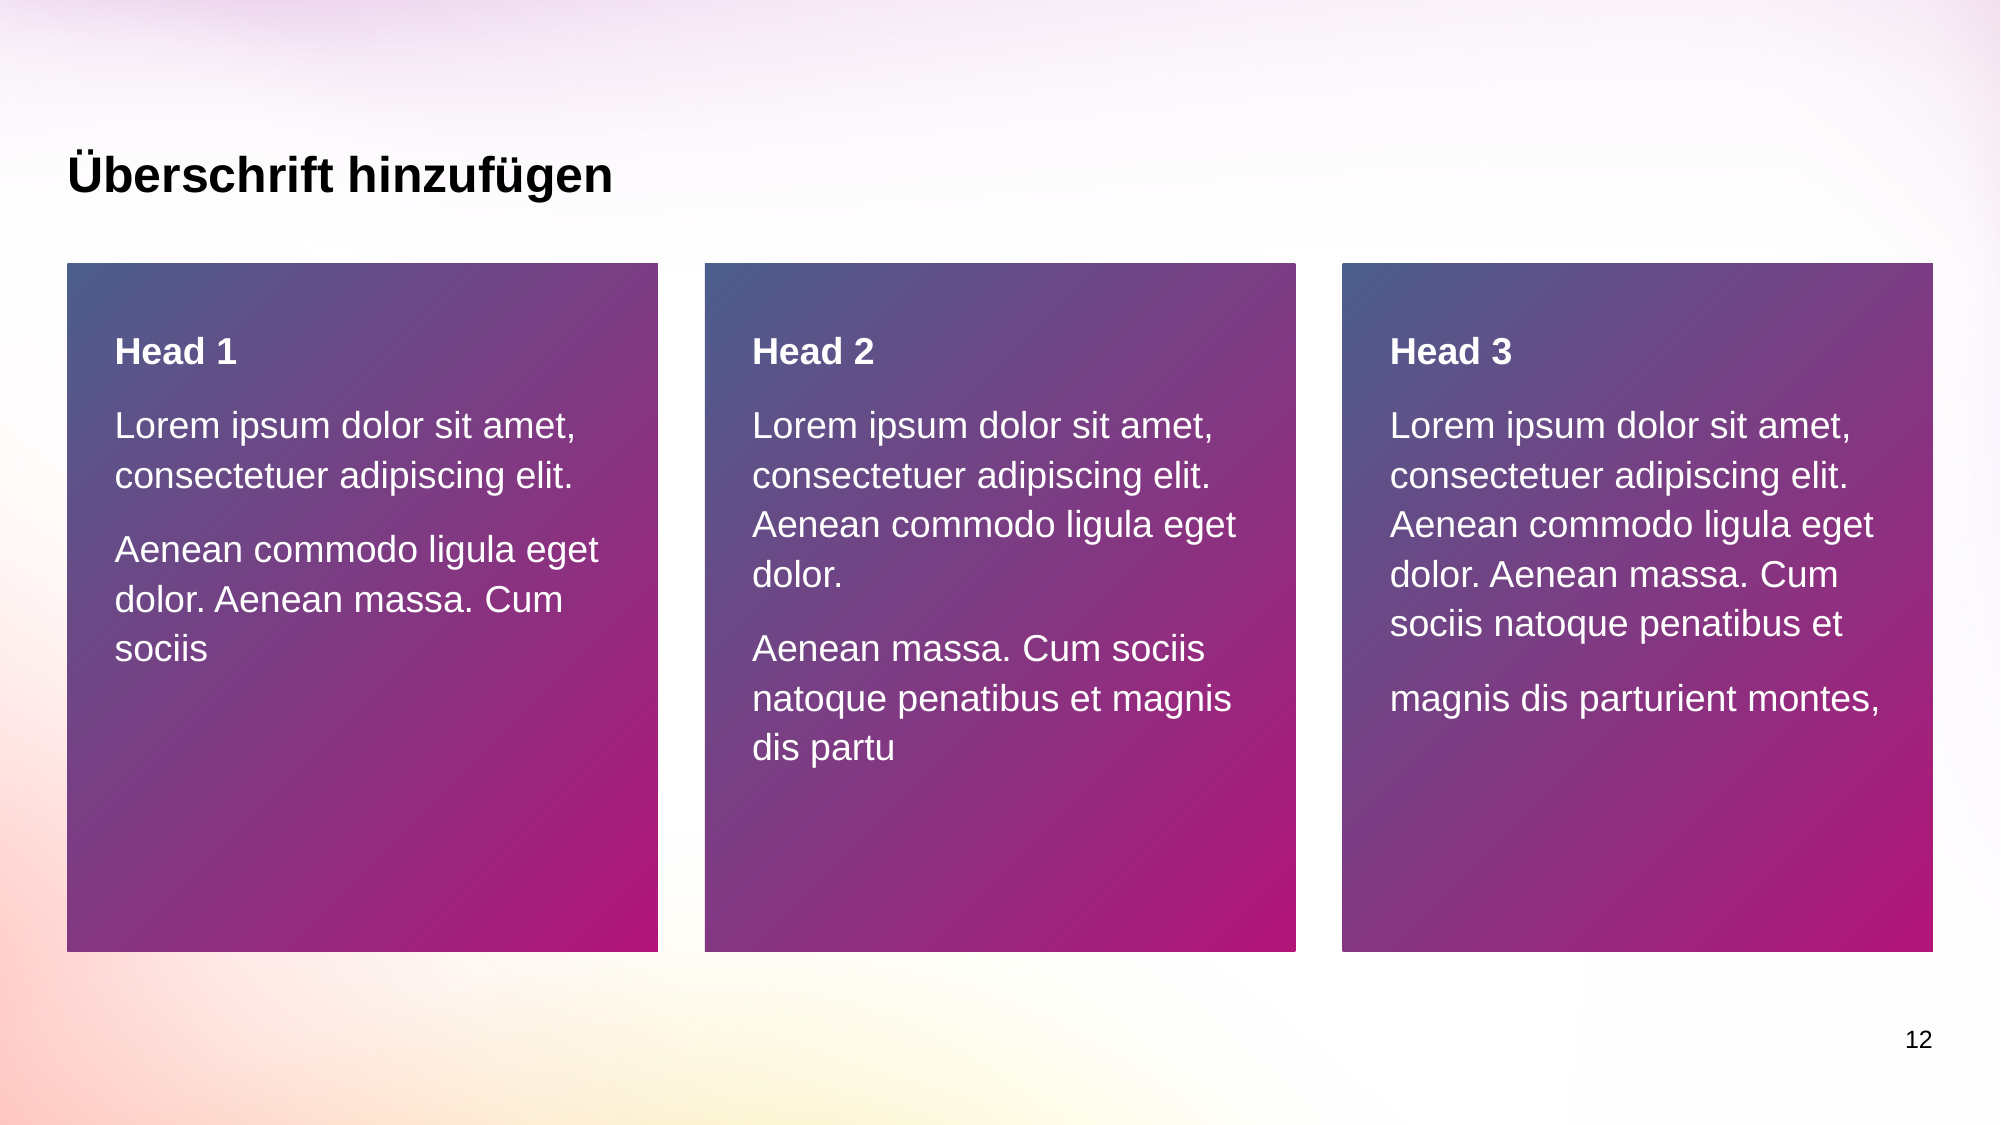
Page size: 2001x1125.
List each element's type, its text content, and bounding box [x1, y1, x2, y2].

list Head 2 Lorem ipsum dolor sit amet, consectetuer adipiscing elit. Aenean commodo ligula eget dolor. Aenean massa. Cum sociis natoque penatibus et magnis dis partu [704, 263, 1296, 952]
list Head 3 Lorem ipsum dolor sit amet, consectetuer adipiscing elit. Aenean commodo ligula eget dolor. Aenean massa. Cum sociis natoque penatibus et magnis dis parturient montes, [1342, 263, 1933, 952]
title Überschrift hinzufügen [67, 78, 1933, 203]
list Head 1 Lorem ipsum dolor sit amet, consectetuer adipiscing elit. Aenean commodo ligula eget dolor. Aenean massa. Cum sociis [67, 263, 658, 952]
picture [0, 0, 2001, 1125]
slide_number 12 [1821, 1008, 1933, 1069]
